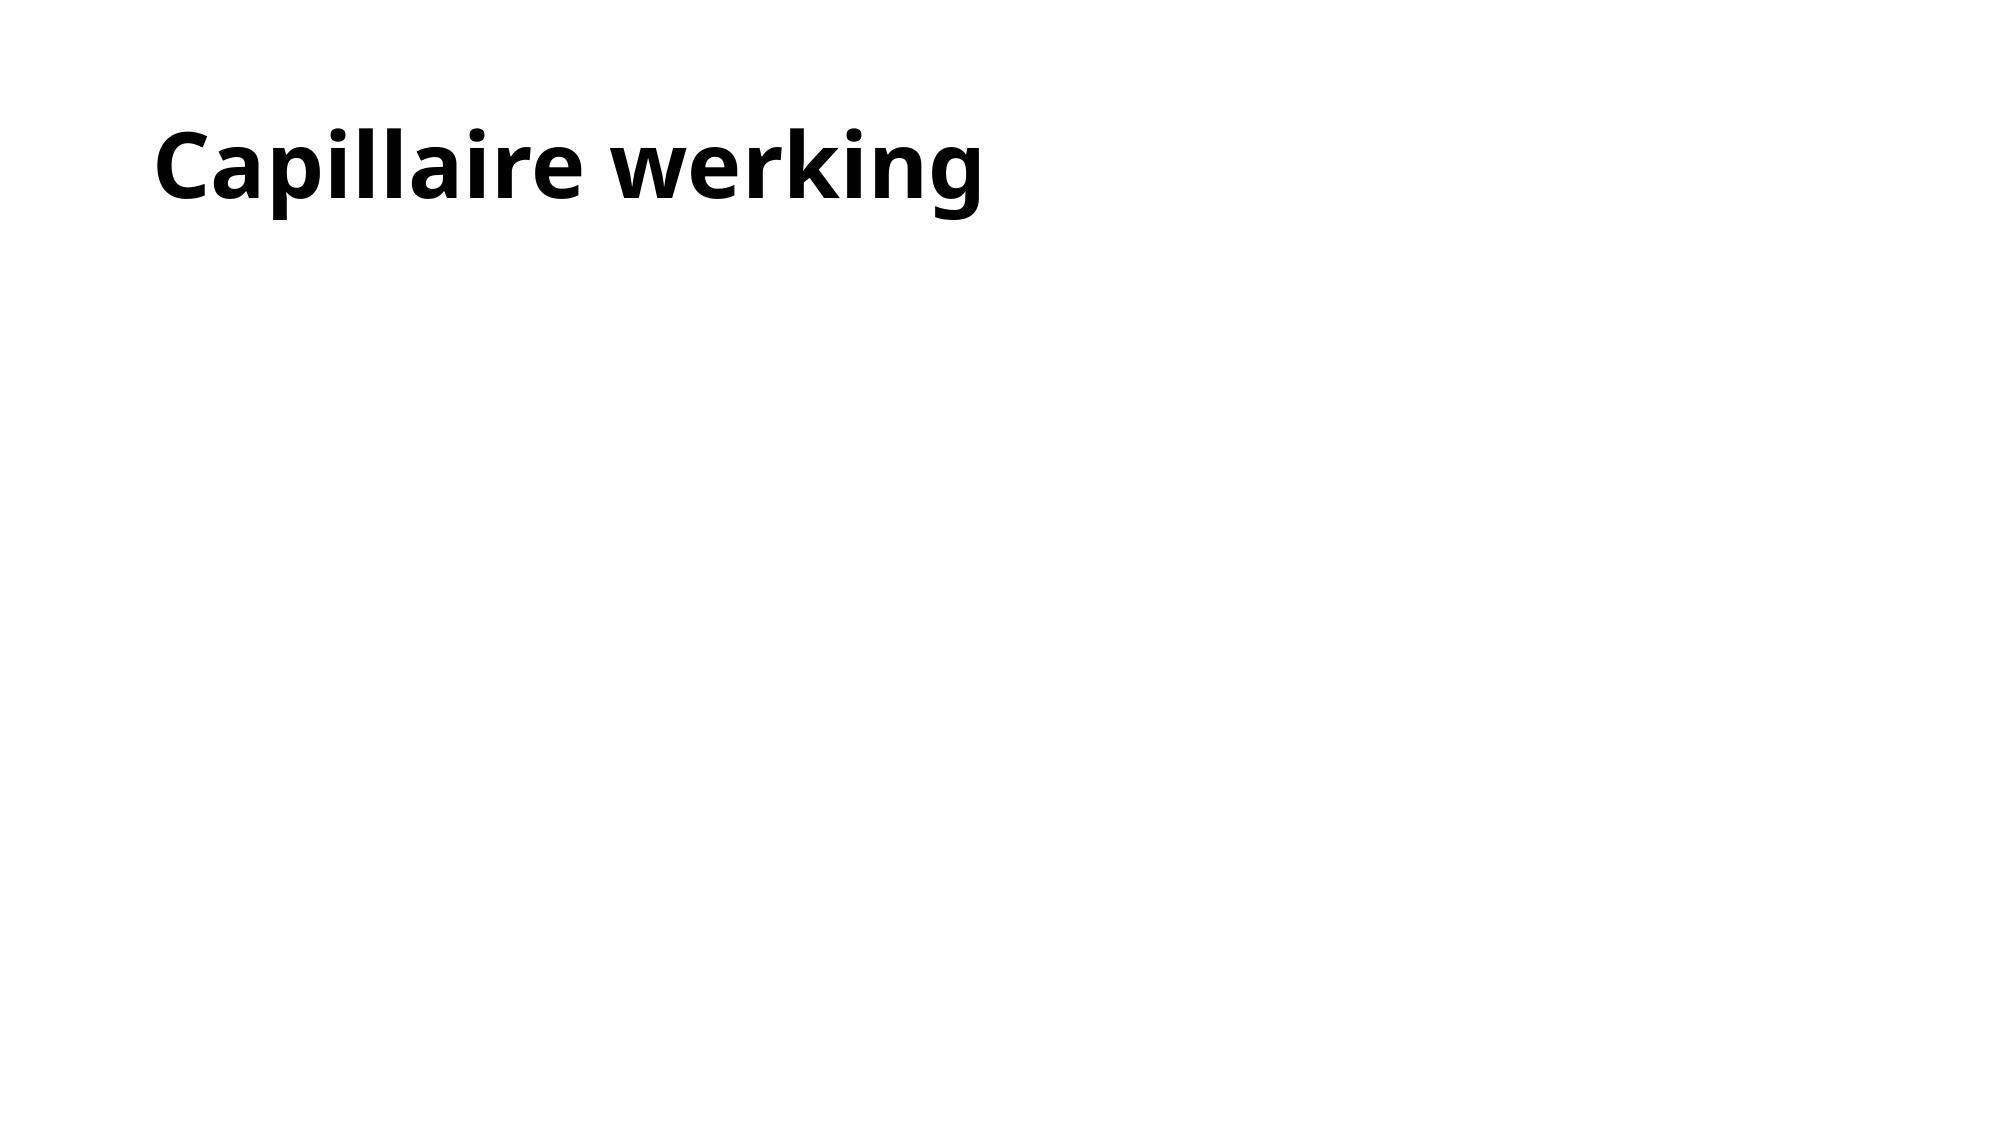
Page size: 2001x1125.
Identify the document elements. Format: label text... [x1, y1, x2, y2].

title Capillaire werking [137, 59, 1863, 278]
